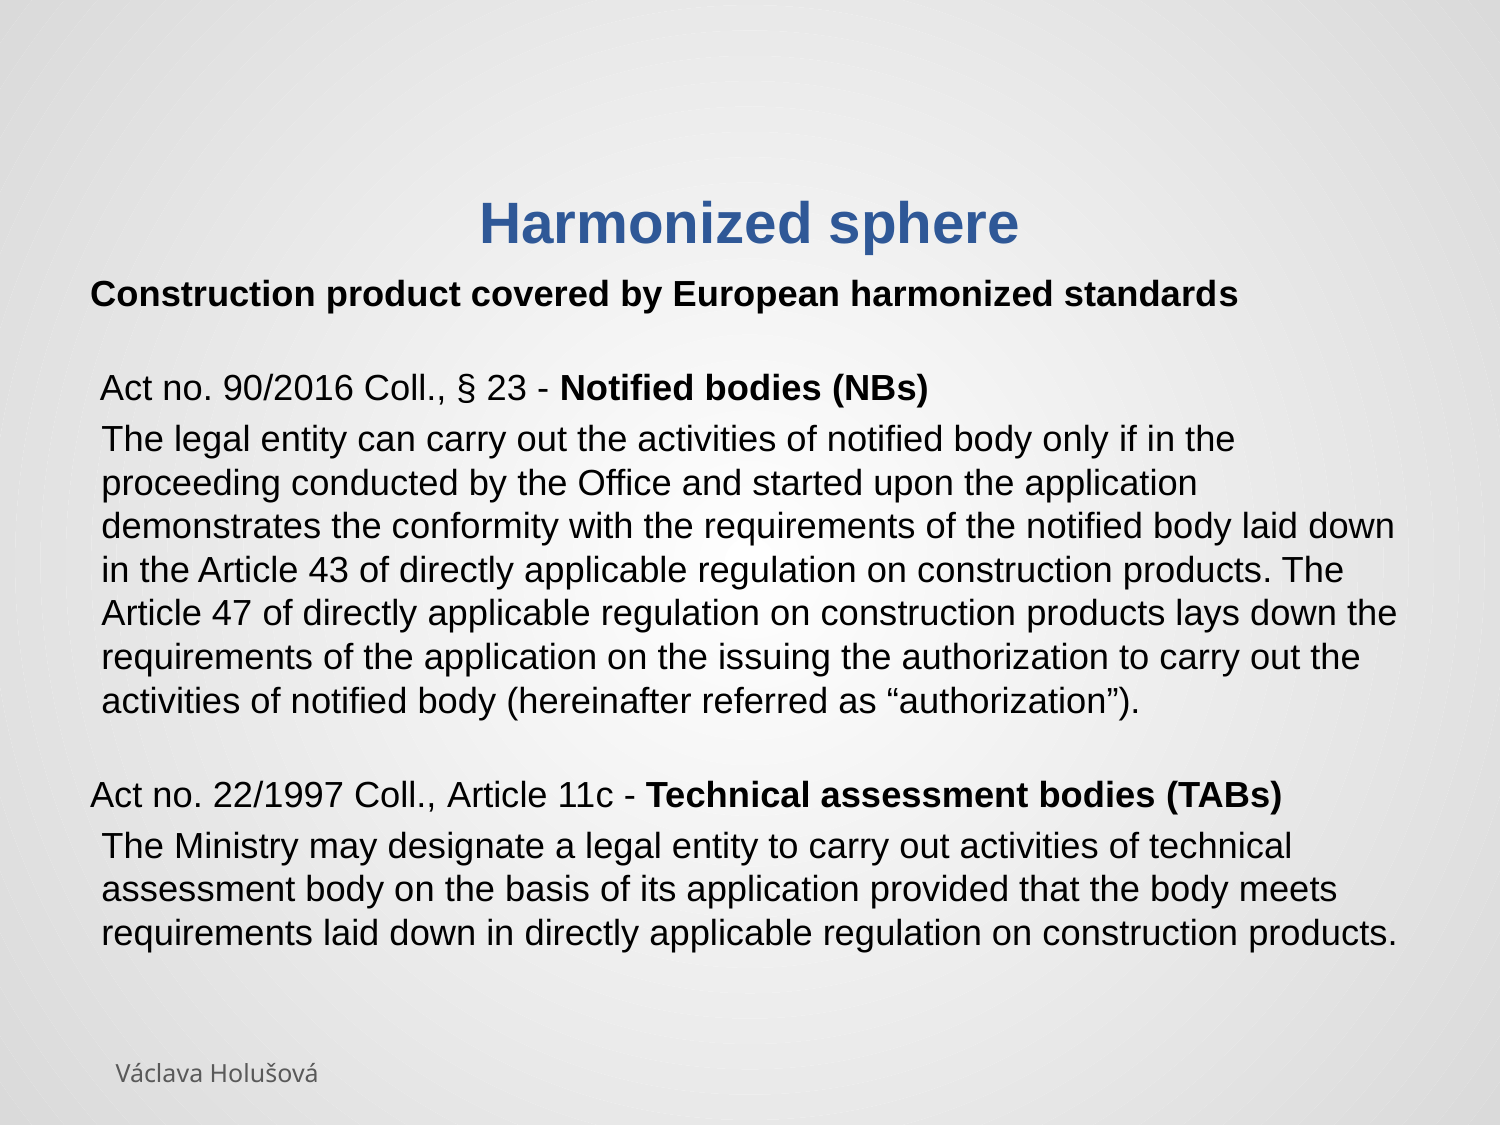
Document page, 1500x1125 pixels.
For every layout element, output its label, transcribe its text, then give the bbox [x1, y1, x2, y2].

list Construction product covered by European harmonized standards Act no. 90/2016 Coll., § 23 - Notified bodies (NBs) The legal entity can carry out the activities of notified body only if in the proceeding conducted by the Office and started upon the application demonstrates the conformity with the requirements of the notified body laid down in the Article 43 of directly applicable regulation on construction products. The Article 47 of directly applicable regulation on construction products lays down the requirements of the application on the issuing the authorization to carry out the activities of notified body (hereinafter referred as “authorization”). Act no. 22/1997 Coll., Article 11c - Technical assessment bodies (TABs) The Ministry may designate a legal entity to carry out activities of technical assessment body on the basis of its application provided that the body meets requirements laid down in directly applicable regulation on construction products. [75, 262, 1425, 1005]
title Harmonized sphere [75, 0, 1425, 262]
footer Václava Holušová [108, 1042, 576, 1103]
